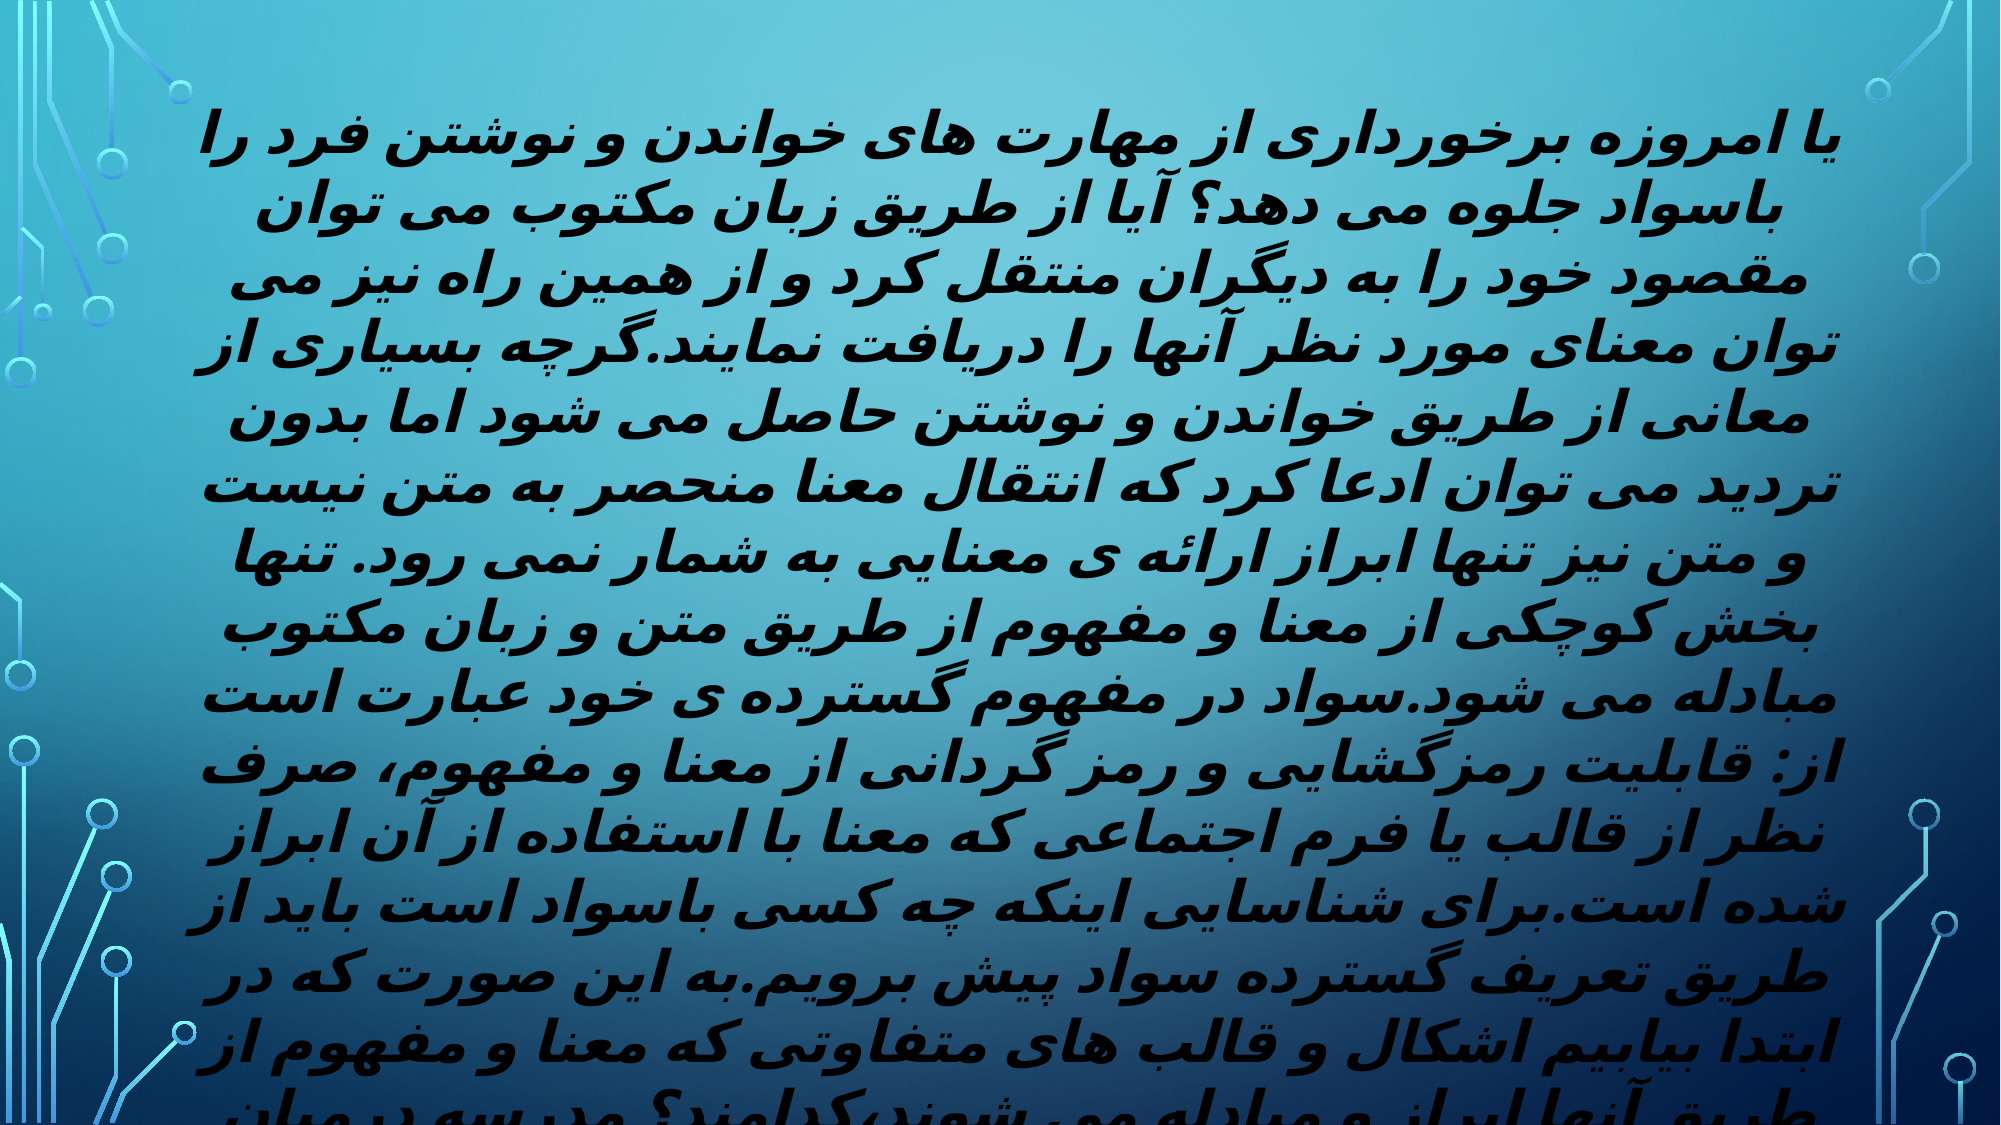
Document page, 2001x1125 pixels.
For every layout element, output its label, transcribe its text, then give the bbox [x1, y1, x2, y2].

text_box یا امروزه برخورداری از مهارت های خواندن و نوشتن فرد را باسواد جلوه می دهد؟ آیا از طریق زبان مکتوب می توان مقصود خود را به دیگران منتقل کرد و از همین راه نیز می توان معنای مورد نظر آنها را دریافت نمایند.گرچه بسیاری از معانی از طریق خواندن و نوشتن حاصل می شود اما بدون تردید می توان ادعا کرد که انتقال معنا منحصر به متن نیست و متن نیز تنها ابراز ارائه ی معنایی به شمار نمی رود. تنها بخش کوچکی از معنا و مفهوم از طریق متن و زبان مکتوب مبادله می شود.سواد در مفهوم گسترده ی خود عبارت است از: قابلیت رمزگشایی و رمز گردانی از معنا و مفهوم، صرف نظر از قالب یا فرم اجتماعی که معنا با استفاده از آن ابراز شده است.برای شناسایی اینکه چه کسی باسواد است باید از طریق تعریف گسترده سواد پیش برویم.به این صورت که در ابتدا بیابیم اشکال و قالب های متفاوتی که معنا و مفهوم از طریق آنها ابراز و مبادله می شوند،کدامند؟ مدرسه درمیان اشکال متکثر سواد یا سواد چندگانه، چه نقش و مسئولیتی بر عهده دارد؟ [174, 87, 1864, 1125]
